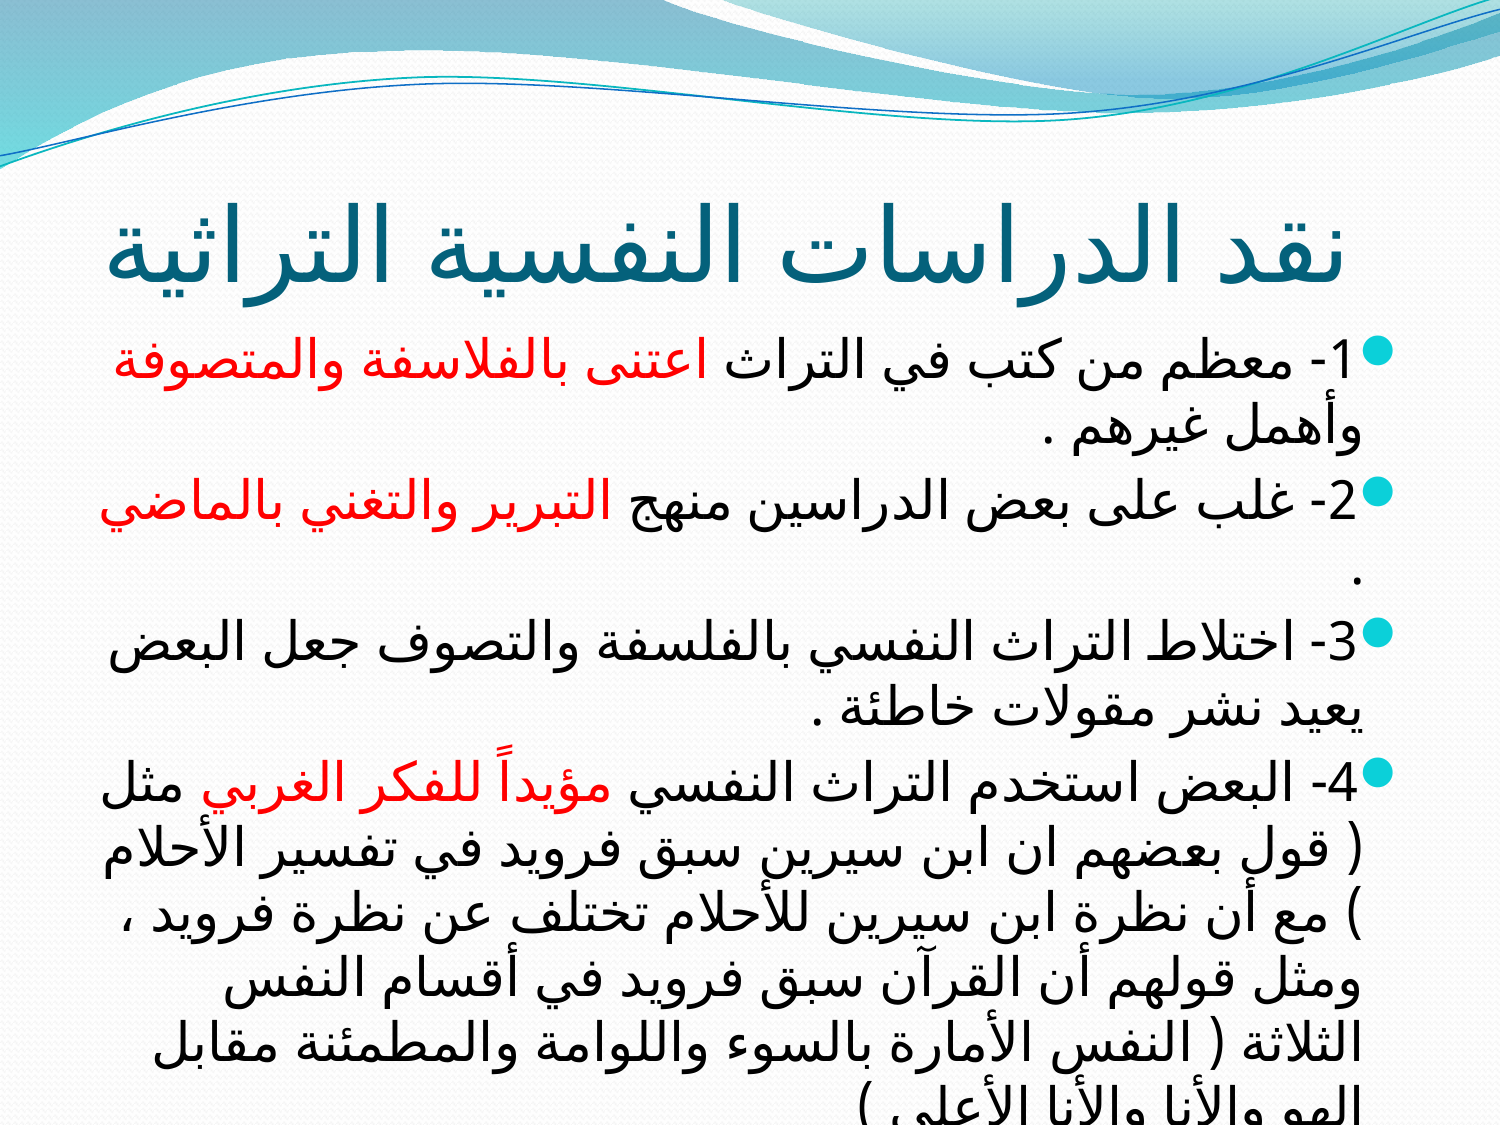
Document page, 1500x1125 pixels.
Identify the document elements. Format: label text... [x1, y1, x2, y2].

title نقد الدراسات النفسية التراثية [75, 115, 1425, 303]
list 1- معظم من كتب في التراث اعتنى بالفلاسفة والمتصوفة وأهمل غيرهم . 2- غلب على بعض الدراسين منهج التبرير والتغني بالماضي . 3- اختلاط التراث النفسي بالفلسفة والتصوف جعل البعض يعيد نشر مقولات خاطئة . 4- البعض استخدم التراث النفسي مؤيداً للفكر الغربي مثل ( قول بعضهم ان ابن سيرين سبق فرويد في تفسير الأحلام ) مع أن نظرة ابن سيرين للأحلام تختلف عن نظرة فرويد ، ومثل قولهم أن القرآن سبق فرويد في أقسام النفس الثلاثة ( النفس الأمارة بالسوء واللوامة والمطمئنة مقابل الهو والأنا والأنا الأعلى ) [75, 317, 1425, 1038]
